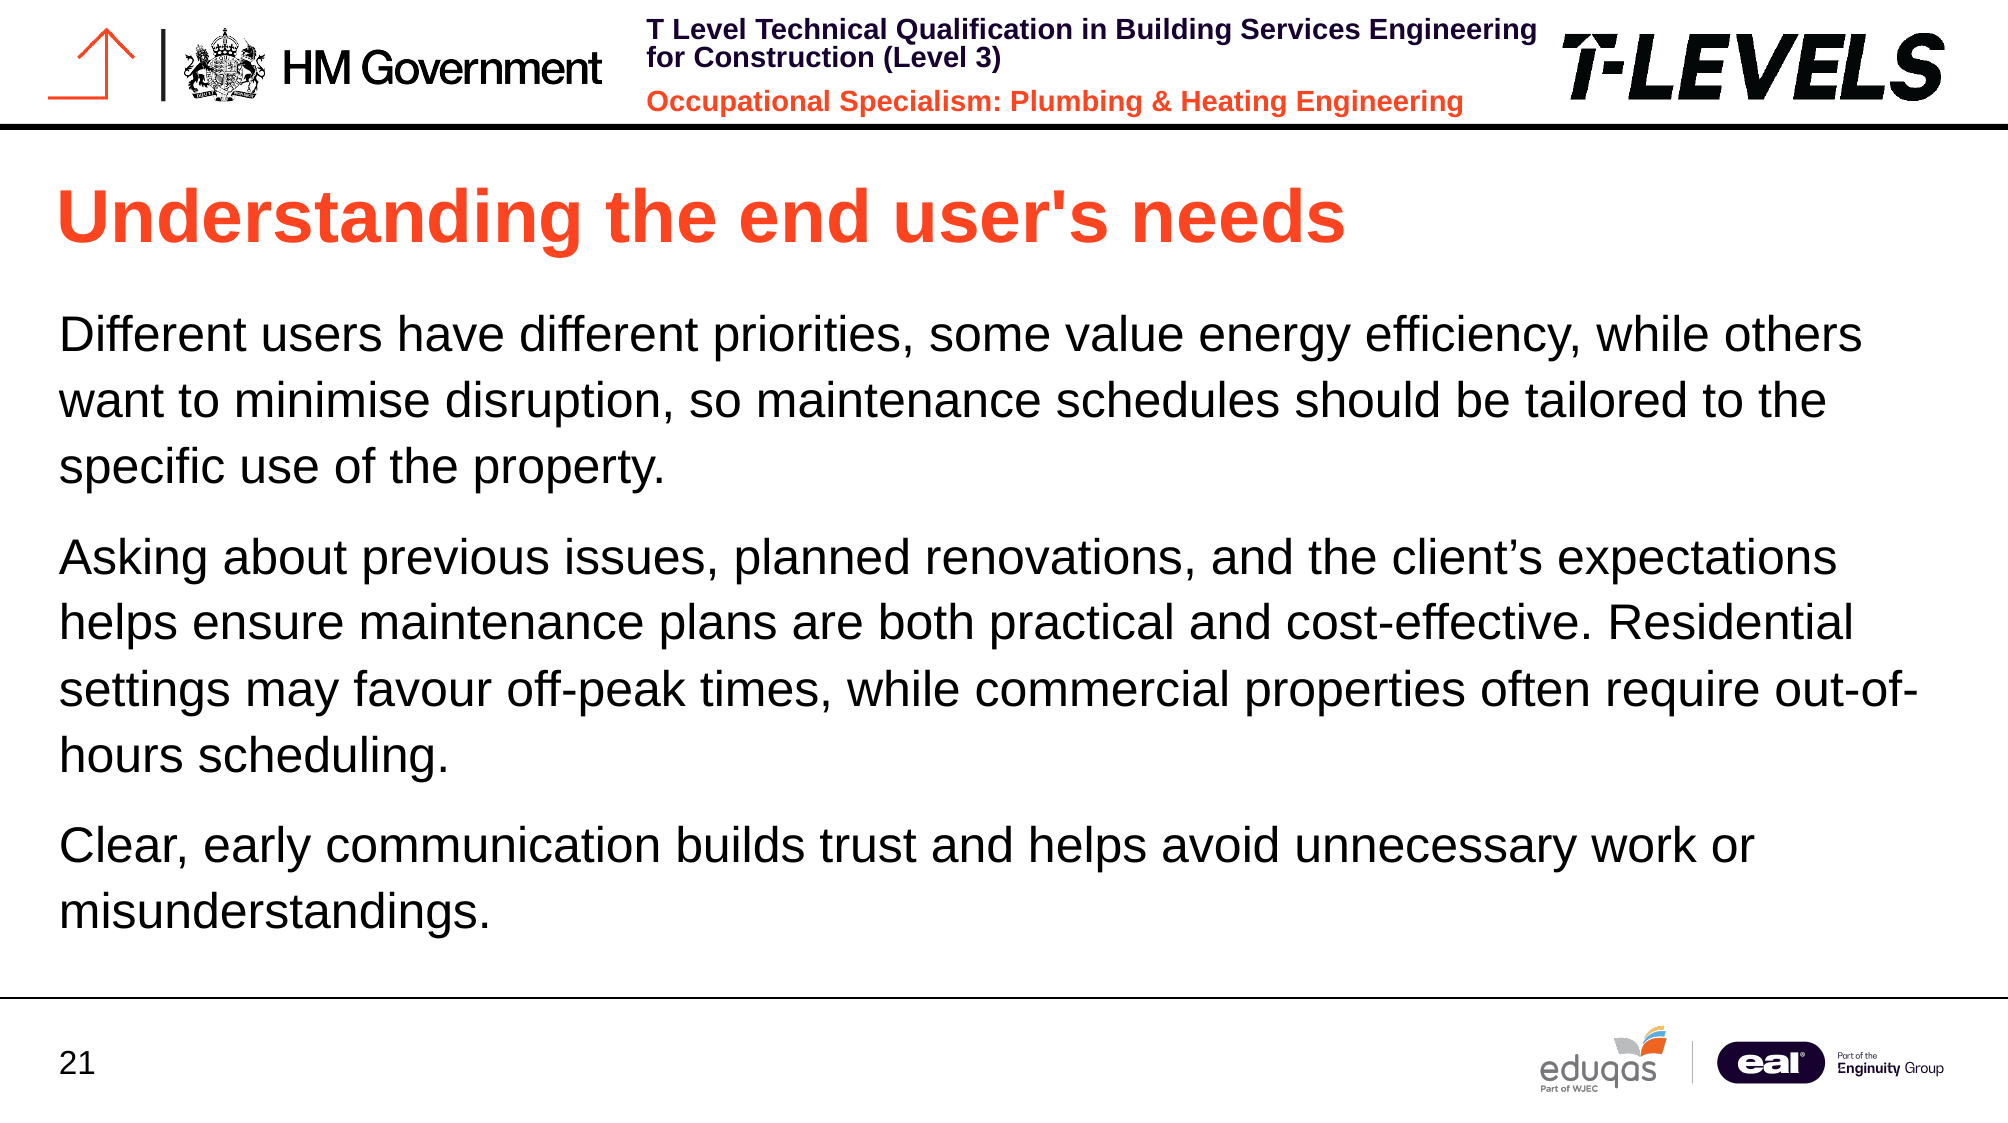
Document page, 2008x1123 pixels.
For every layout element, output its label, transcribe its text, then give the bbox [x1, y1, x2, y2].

picture [43, 27, 141, 100]
title Understanding the end user's needs [41, 111, 1949, 314]
picture [161, 28, 602, 102]
picture [1535, 1021, 1949, 1097]
list Different users have different priorities, some value energy efficiency, while others want to minimise disruption, so maintenance schedules should be tailored to the specific use of the property. Asking about previous issues, planned renovations, and the client’s expectations helps ensure maintenance plans are both practical and cost-effective. Residential settings may favour off-peak times, while commercial properties often require out-of-hours scheduling. Clear, early communication builds trust and helps avoid unnecessary work or misunderstandings. [59, 295, 1949, 975]
picture [1543, 25, 1964, 108]
